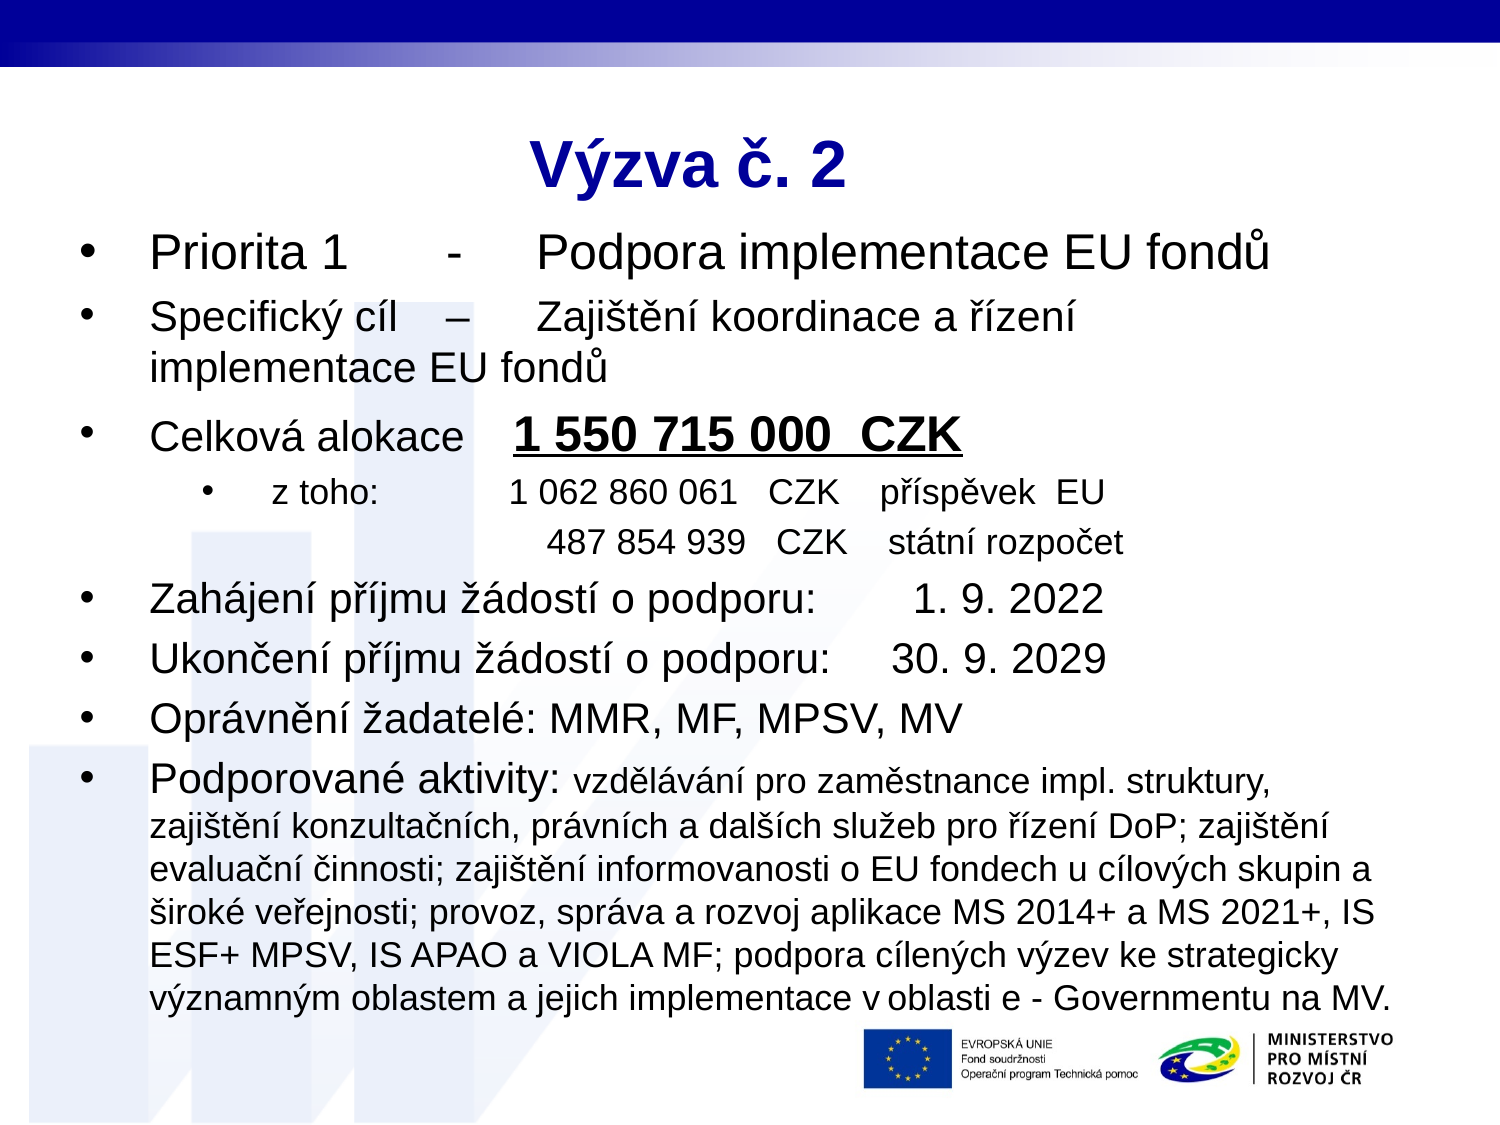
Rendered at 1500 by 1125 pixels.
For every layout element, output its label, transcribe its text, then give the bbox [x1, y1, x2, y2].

title Výzva č. 2 [64, 113, 1425, 197]
picture [29, 302, 1412, 1125]
list Priorita 1 - Podpora implementace EU fondů Specifický cíl – Zajištění koordinace a řízení implementace EU fondů Celková alokace 1 550 715 000 CZK z toho: 1 062 860 061 CZK příspěvek EU 487 854 939 CZK státní rozpočet Zahájení příjmu žádostí o podporu: 1. 9. 2022 Ukončení příjmu žádostí o podporu: 30. 9. 2029 Oprávnění žadatelé: MMR, MF, MPSV, MV Podporované aktivity: vzdělávání pro zaměstnance impl. struktury, zajištění konzultačních, právních a dalších služeb pro řízení DoP; zajištění evaluační činnosti; zajištění informovanosti o EU fondech u cílových skupin a široké veřejnosti; provoz, správa a rozvoj aplikace MS 2014+ a MS 2021+, IS ESF+ MPSV, IS APAO a VIOLA MF; podpora cílených výzev ke strategicky významným oblastem a jejich implementace v oblasti e - Governmentu na MV. [64, 212, 1425, 1035]
